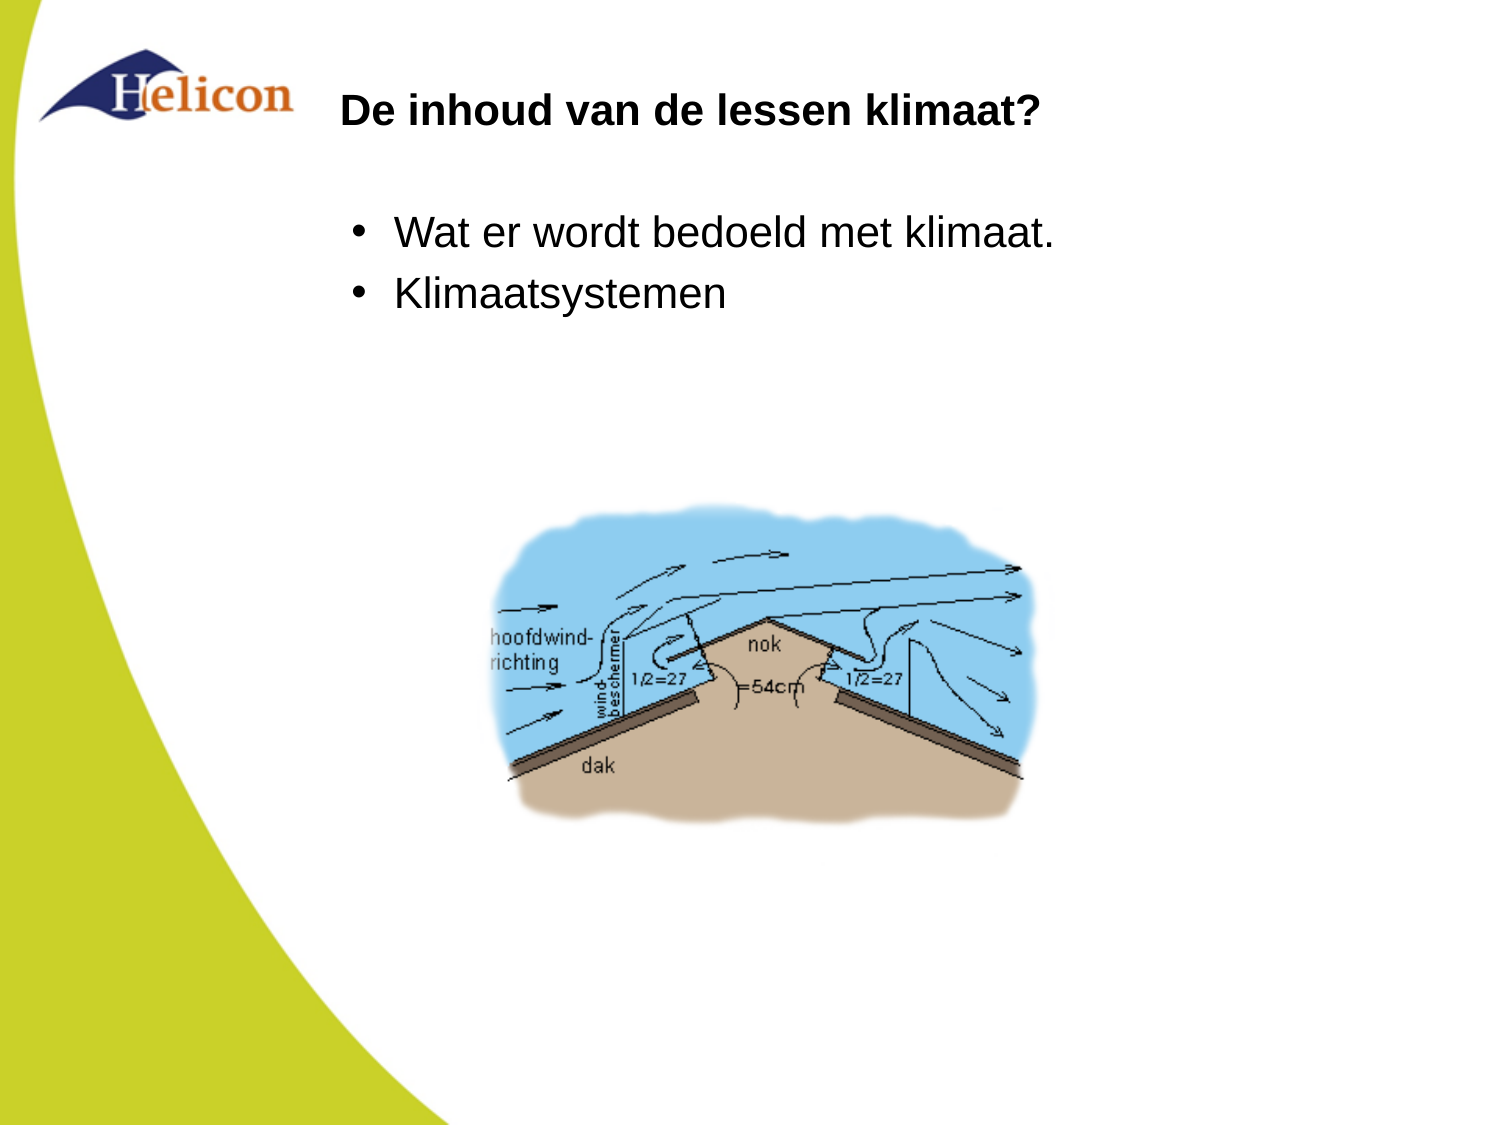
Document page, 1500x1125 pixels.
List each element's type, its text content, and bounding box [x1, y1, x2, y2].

list Wat er wordt bedoeld met klimaat. Klimaatsystemen [336, 196, 1425, 1005]
picture [0, 0, 1500, 1125]
title De inhoud van de lessen klimaat? [324, 54, 1415, 161]
